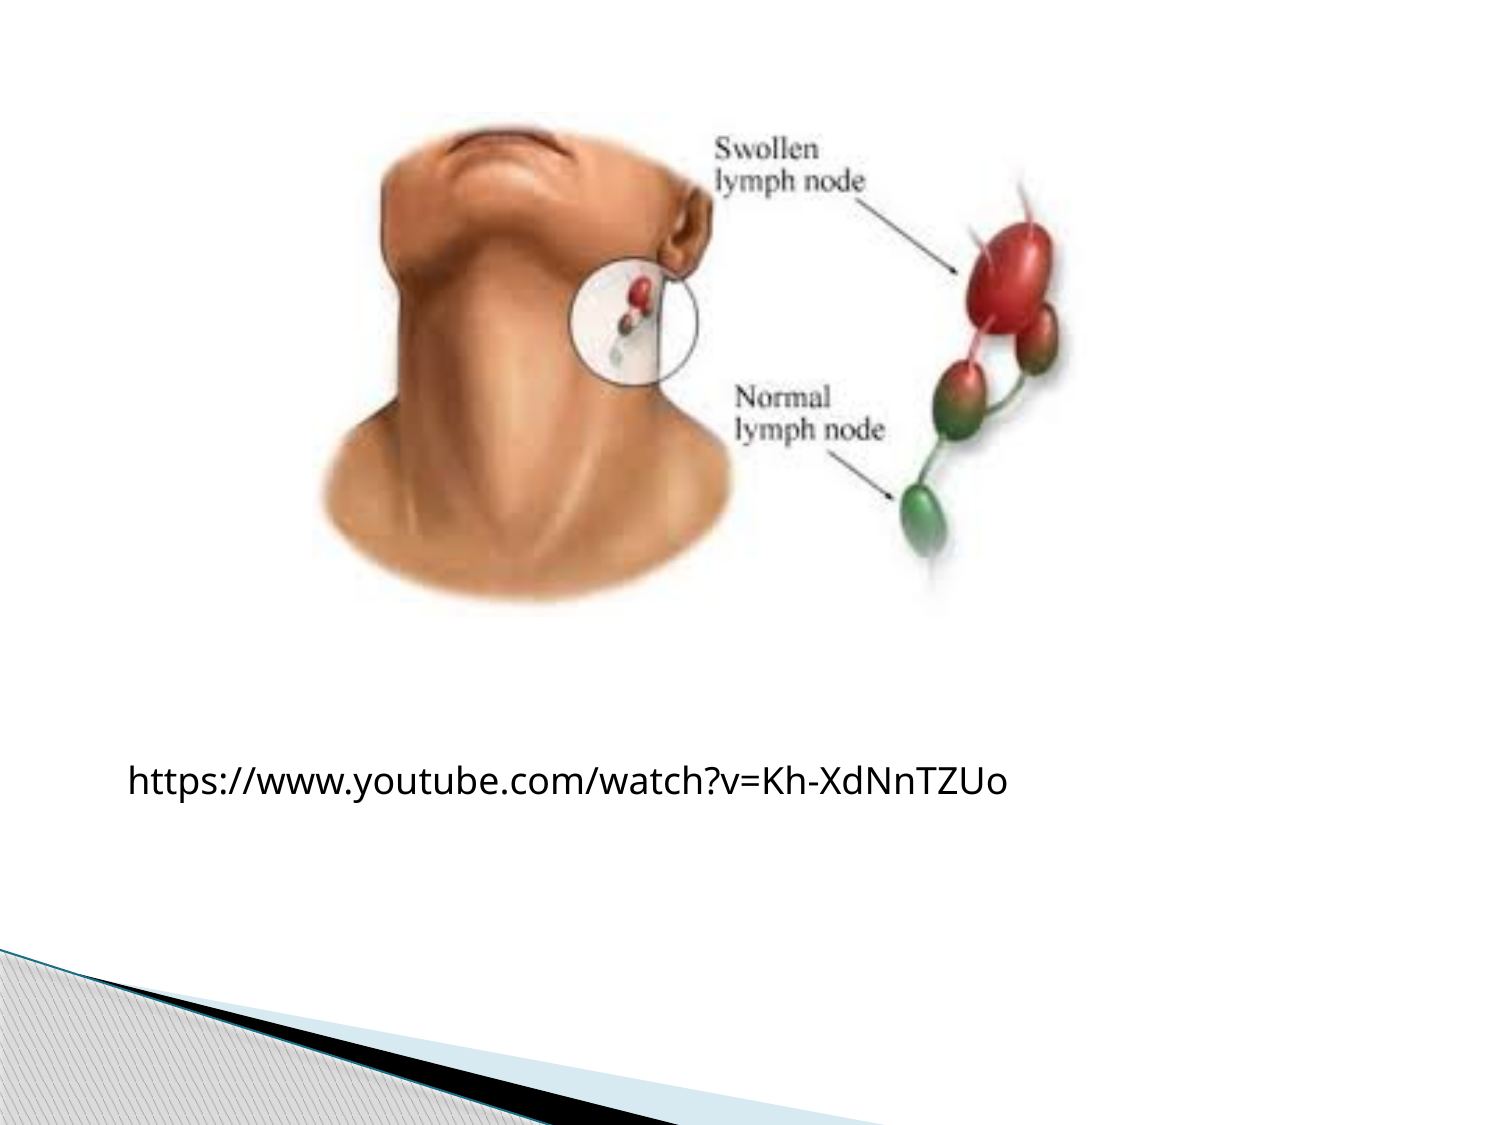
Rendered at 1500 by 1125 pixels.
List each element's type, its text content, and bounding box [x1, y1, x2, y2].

text_box https://www.youtube.com/watch?v=Kh-XdNnTZUo [112, 749, 1413, 810]
picture [312, 112, 1087, 617]
